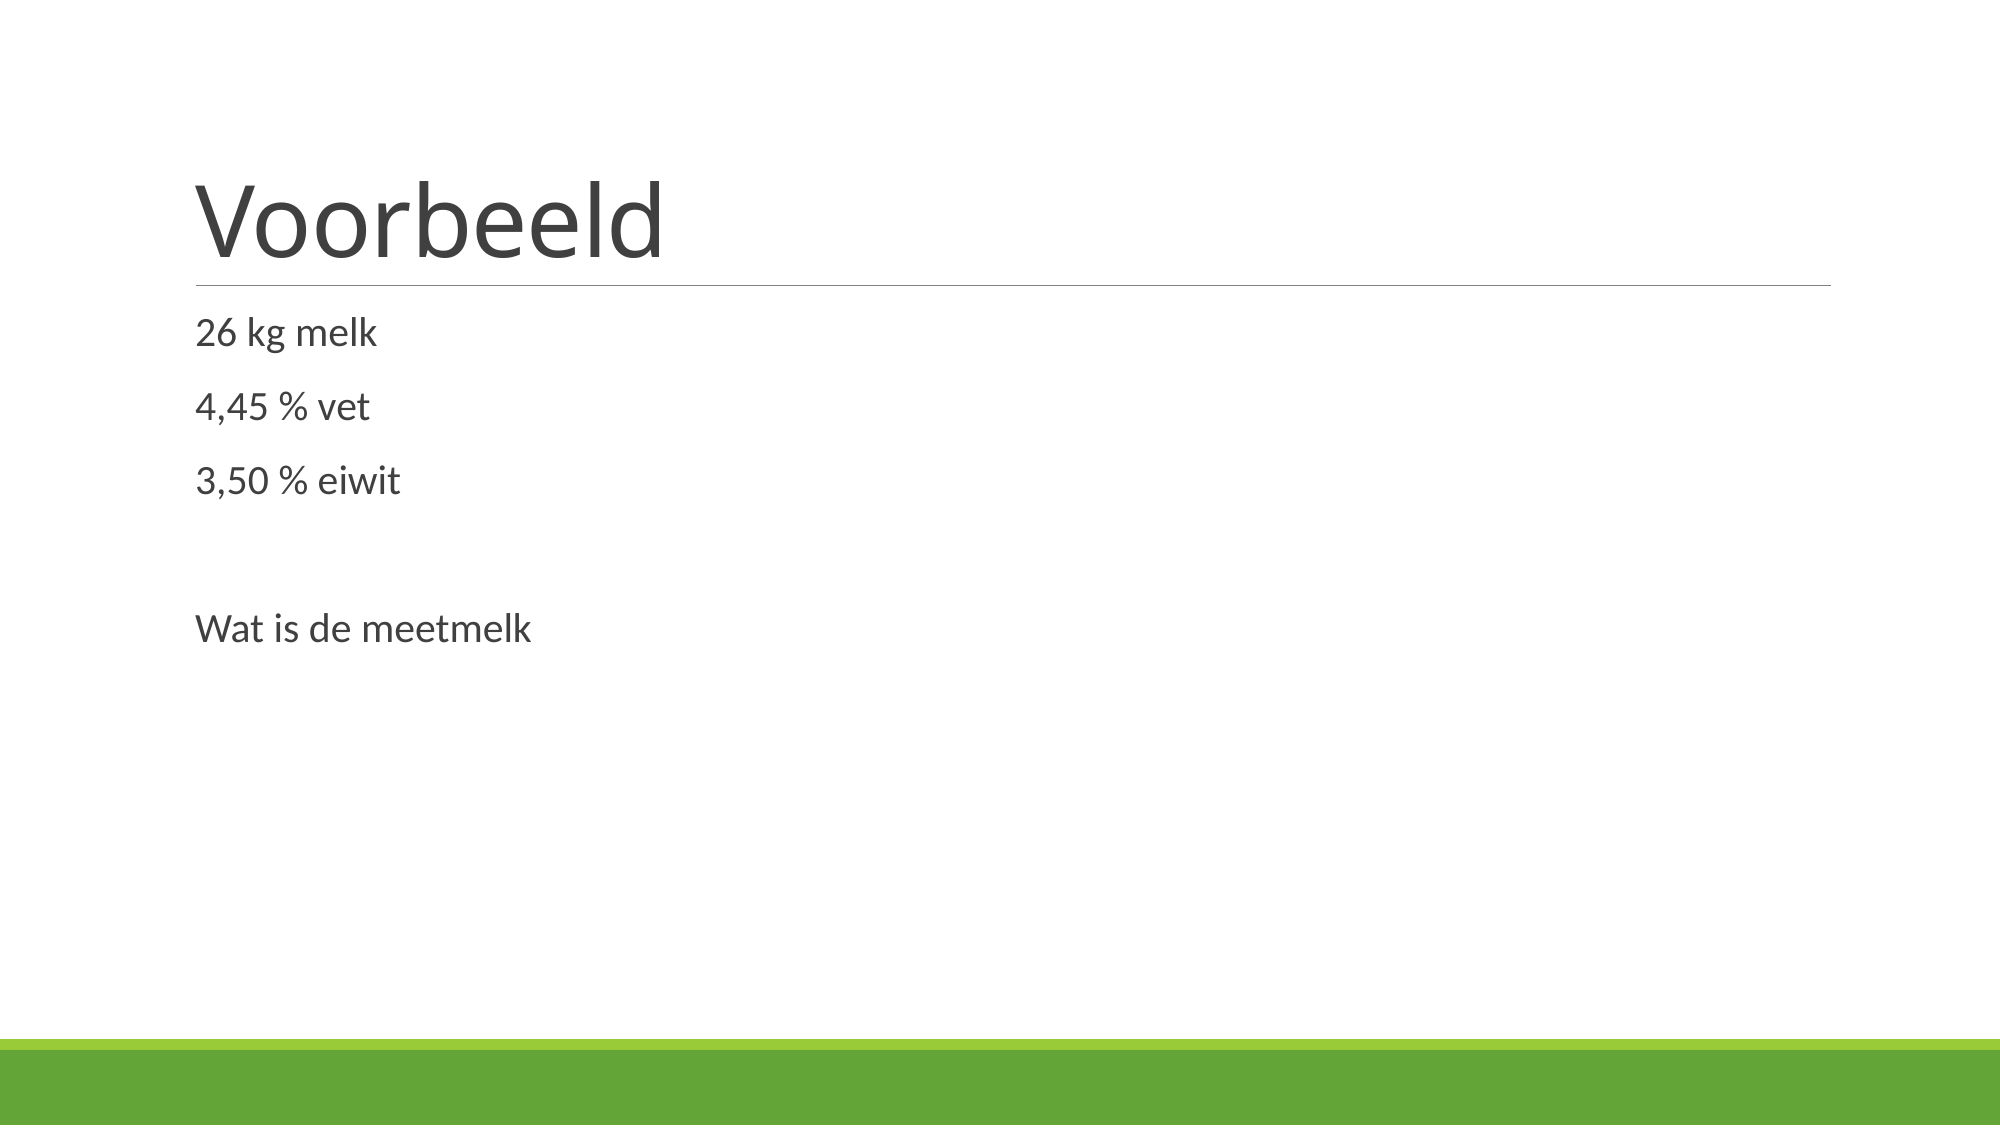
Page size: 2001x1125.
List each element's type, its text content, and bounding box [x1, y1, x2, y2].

list 26 kg melk 4,45 % vet 3,50 % eiwit Wat is de meetmelk [180, 302, 1830, 963]
title Voorbeeld [180, 47, 1830, 285]
